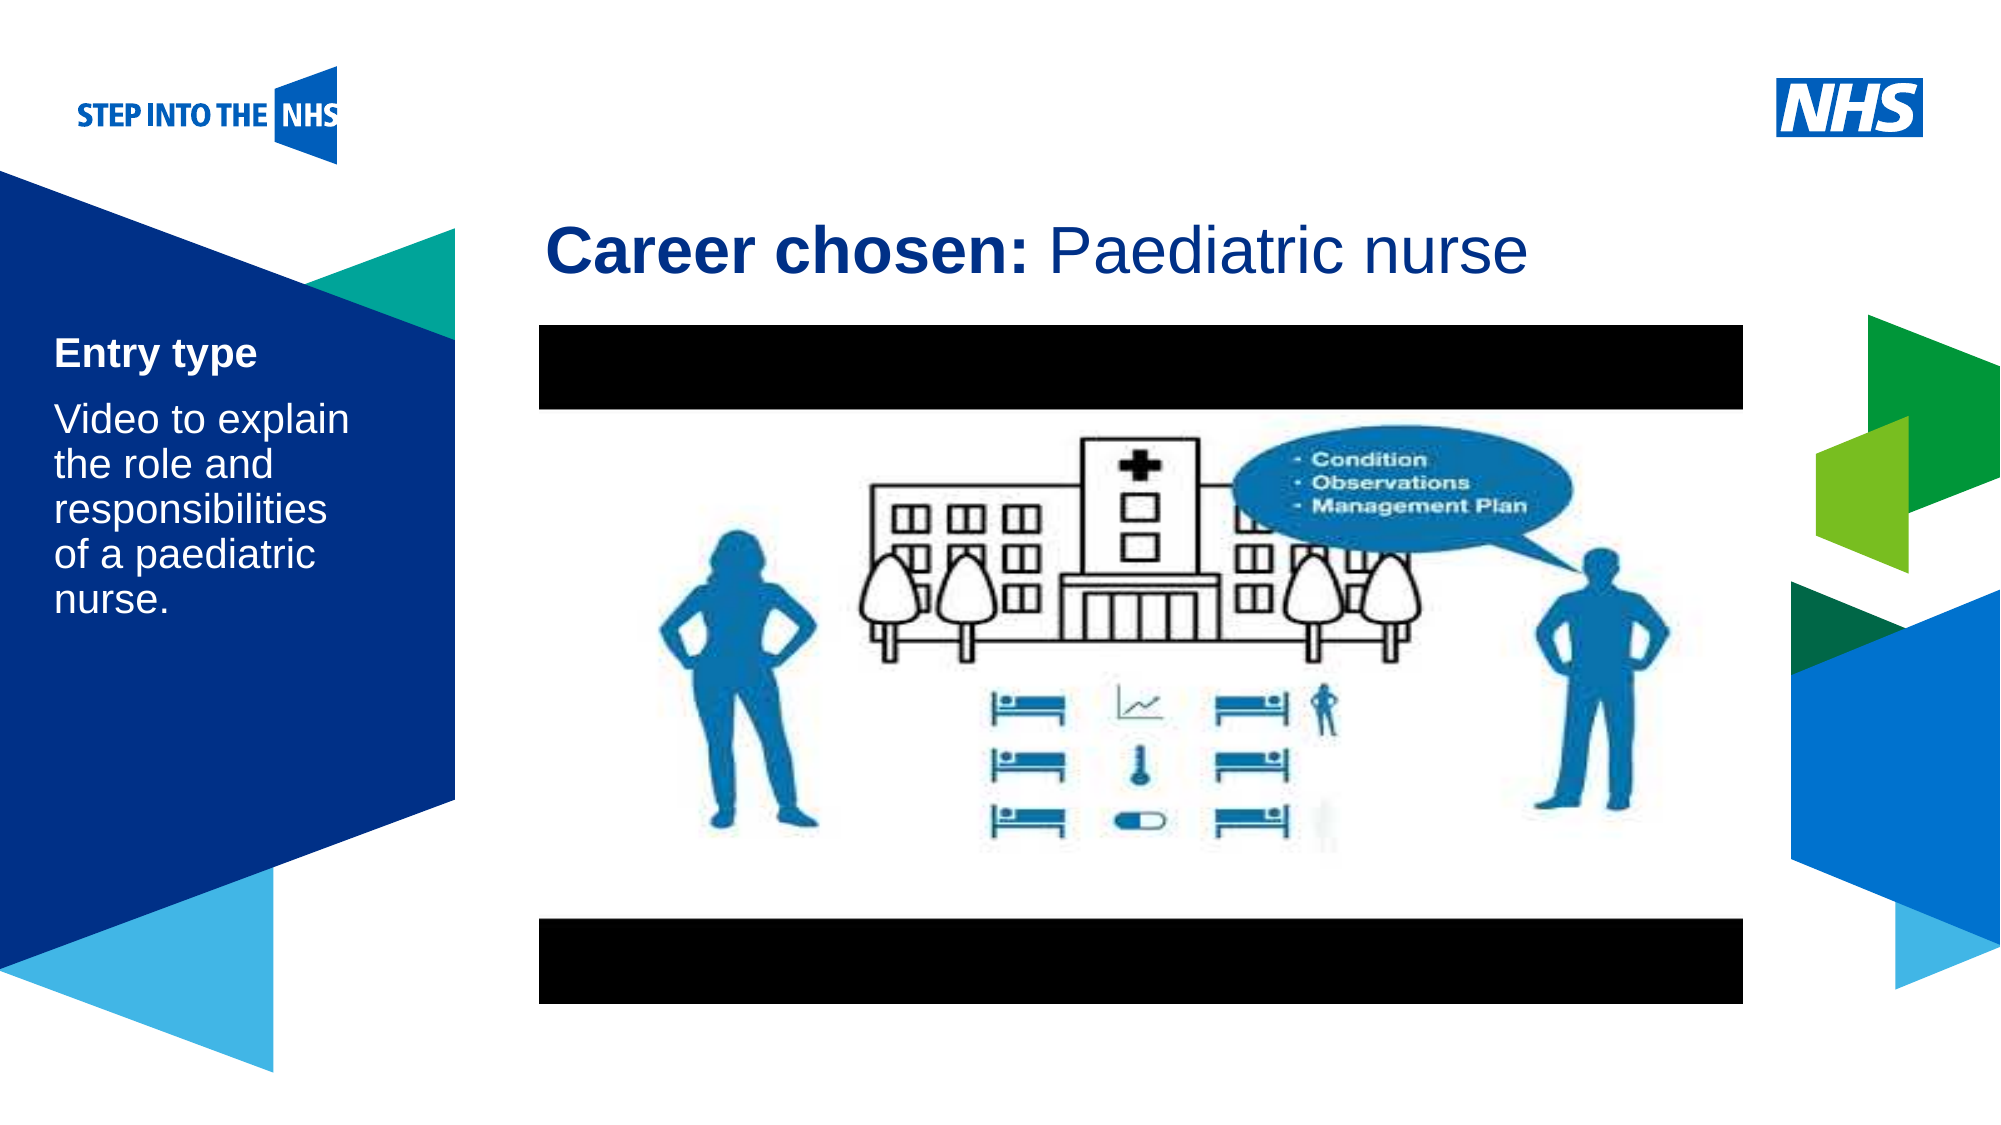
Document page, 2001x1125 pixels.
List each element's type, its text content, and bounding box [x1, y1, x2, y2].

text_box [538, 324, 1744, 1005]
title Career chosen: Paediatric nurse [545, 216, 1767, 306]
text_box Entry type Video to explain the role and responsibilities of a paediatric nurse. [54, 327, 424, 689]
